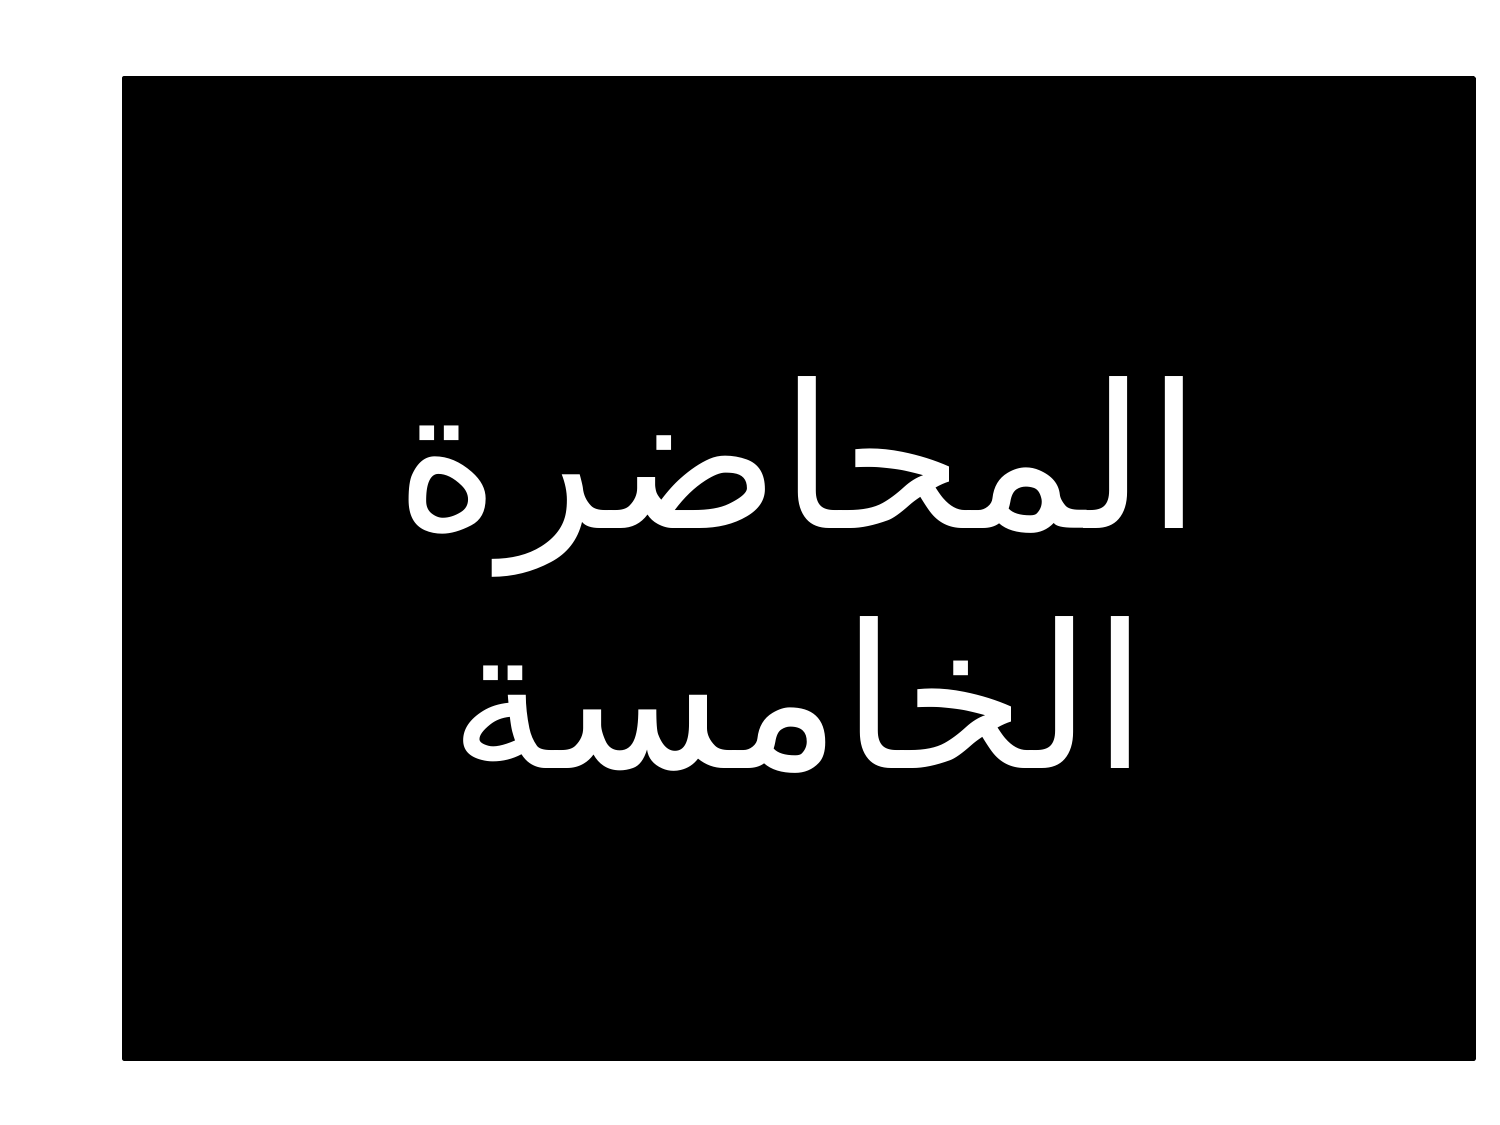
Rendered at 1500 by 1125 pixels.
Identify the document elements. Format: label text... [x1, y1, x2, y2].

title المحاضرة الخامسة [122, 76, 1476, 1061]
